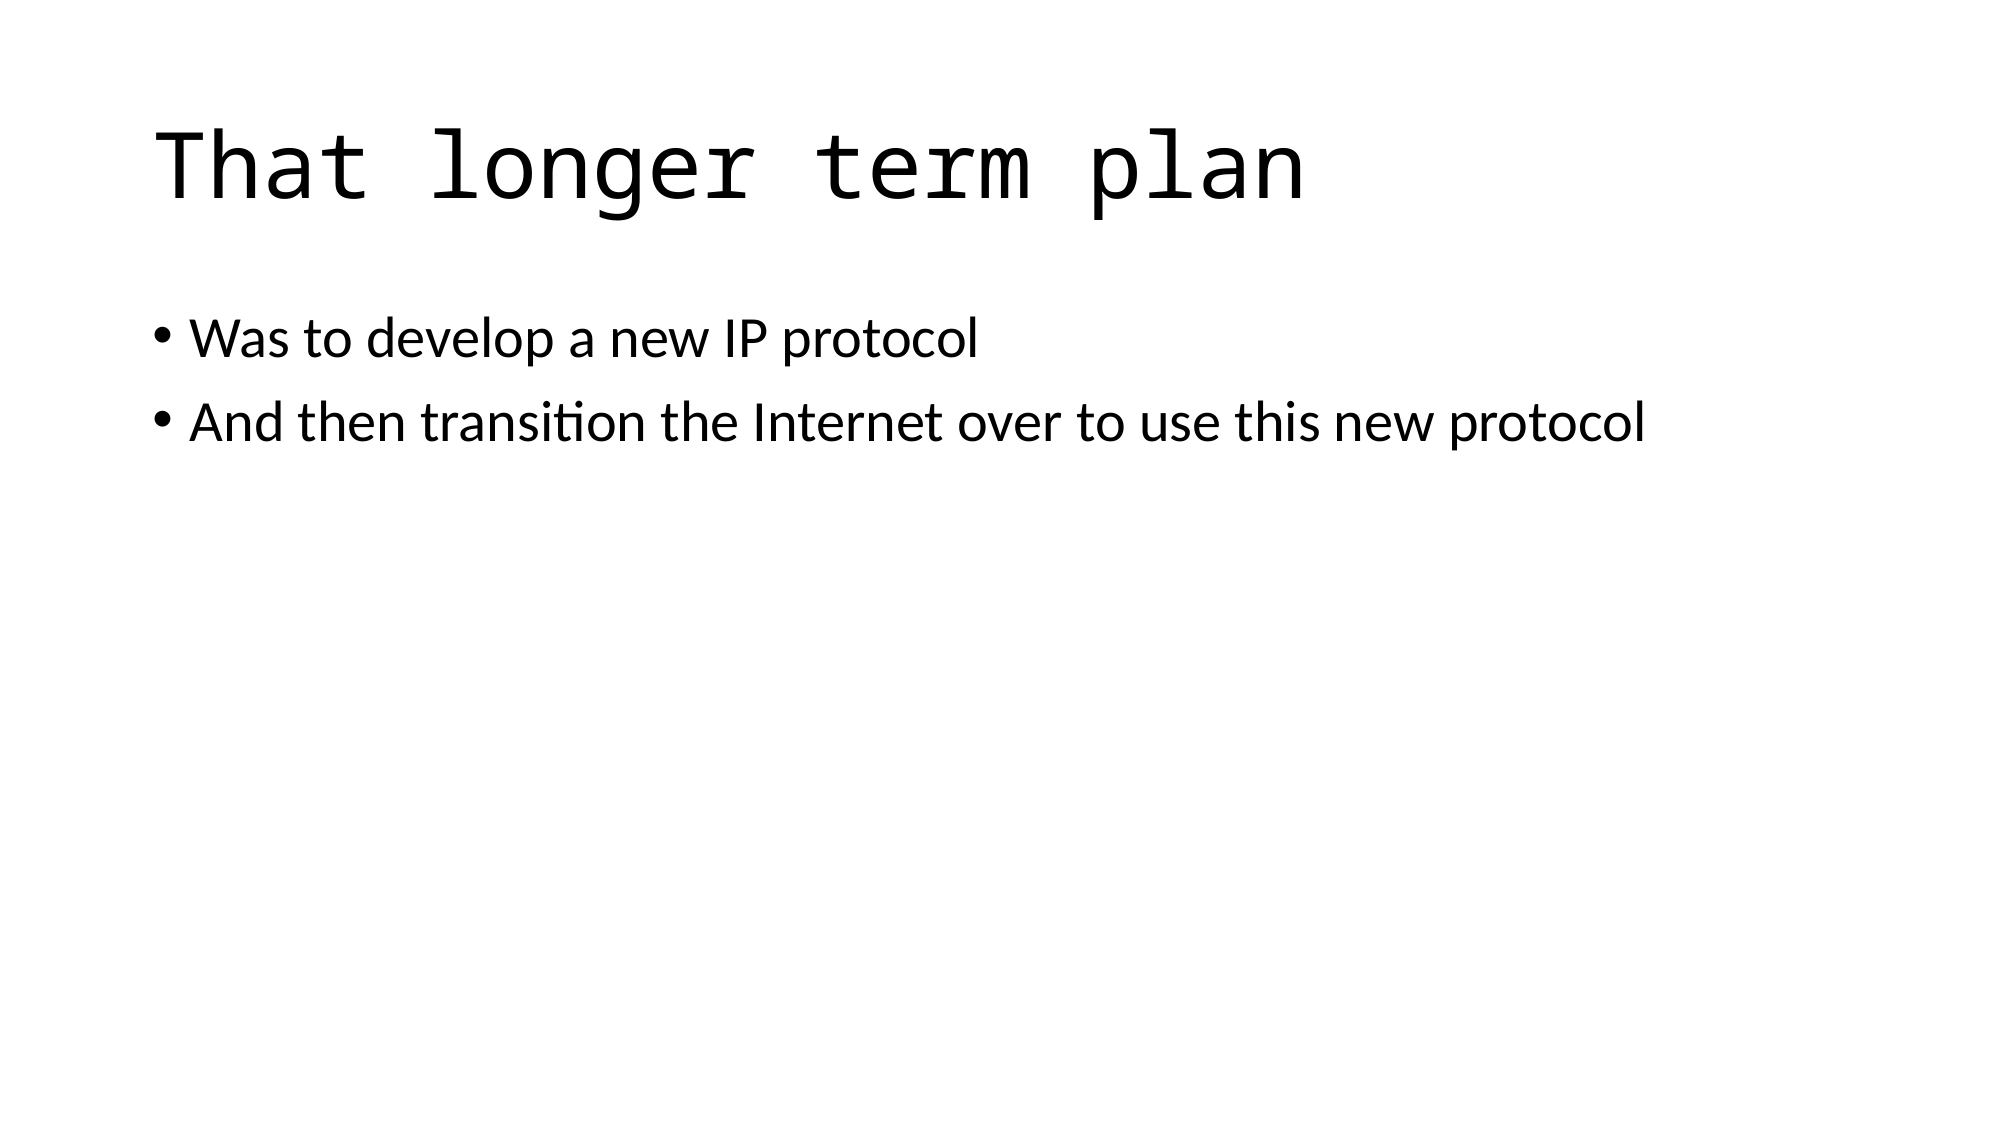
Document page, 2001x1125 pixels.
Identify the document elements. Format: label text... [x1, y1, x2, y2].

list Was to develop a new IP protocol And then transition the Internet over to use this new protocol [137, 299, 1863, 1014]
title That longer term plan [137, 59, 1863, 278]
